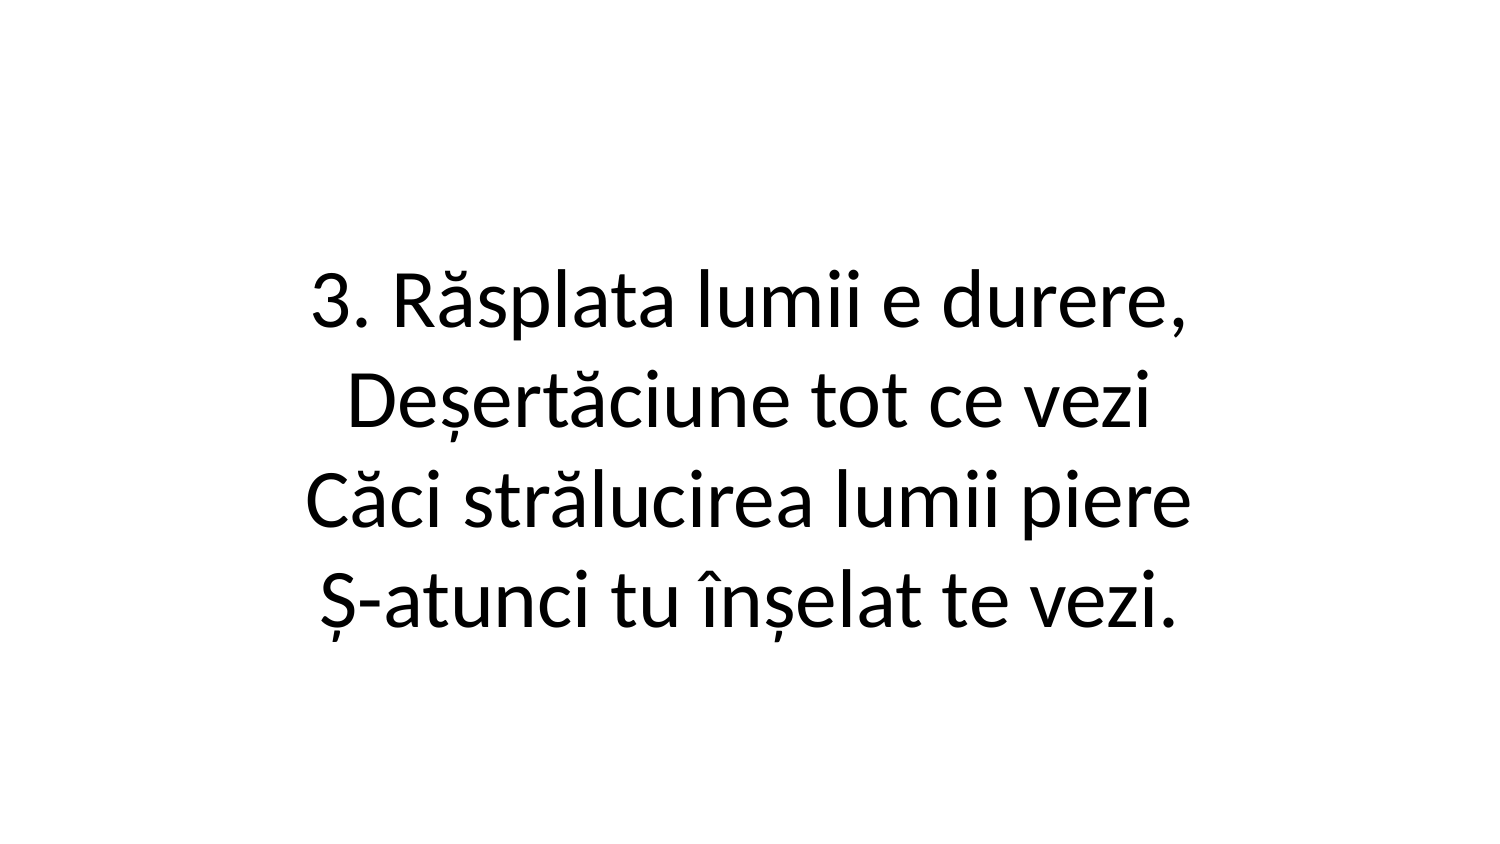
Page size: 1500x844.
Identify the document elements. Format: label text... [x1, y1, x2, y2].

text_box 3. Răsplata lumii e durere, Deșertăciune tot ce vezi Căci strălucirea lumii piere Ș-atunci tu înșelat te vezi. [290, 192, 1210, 652]
